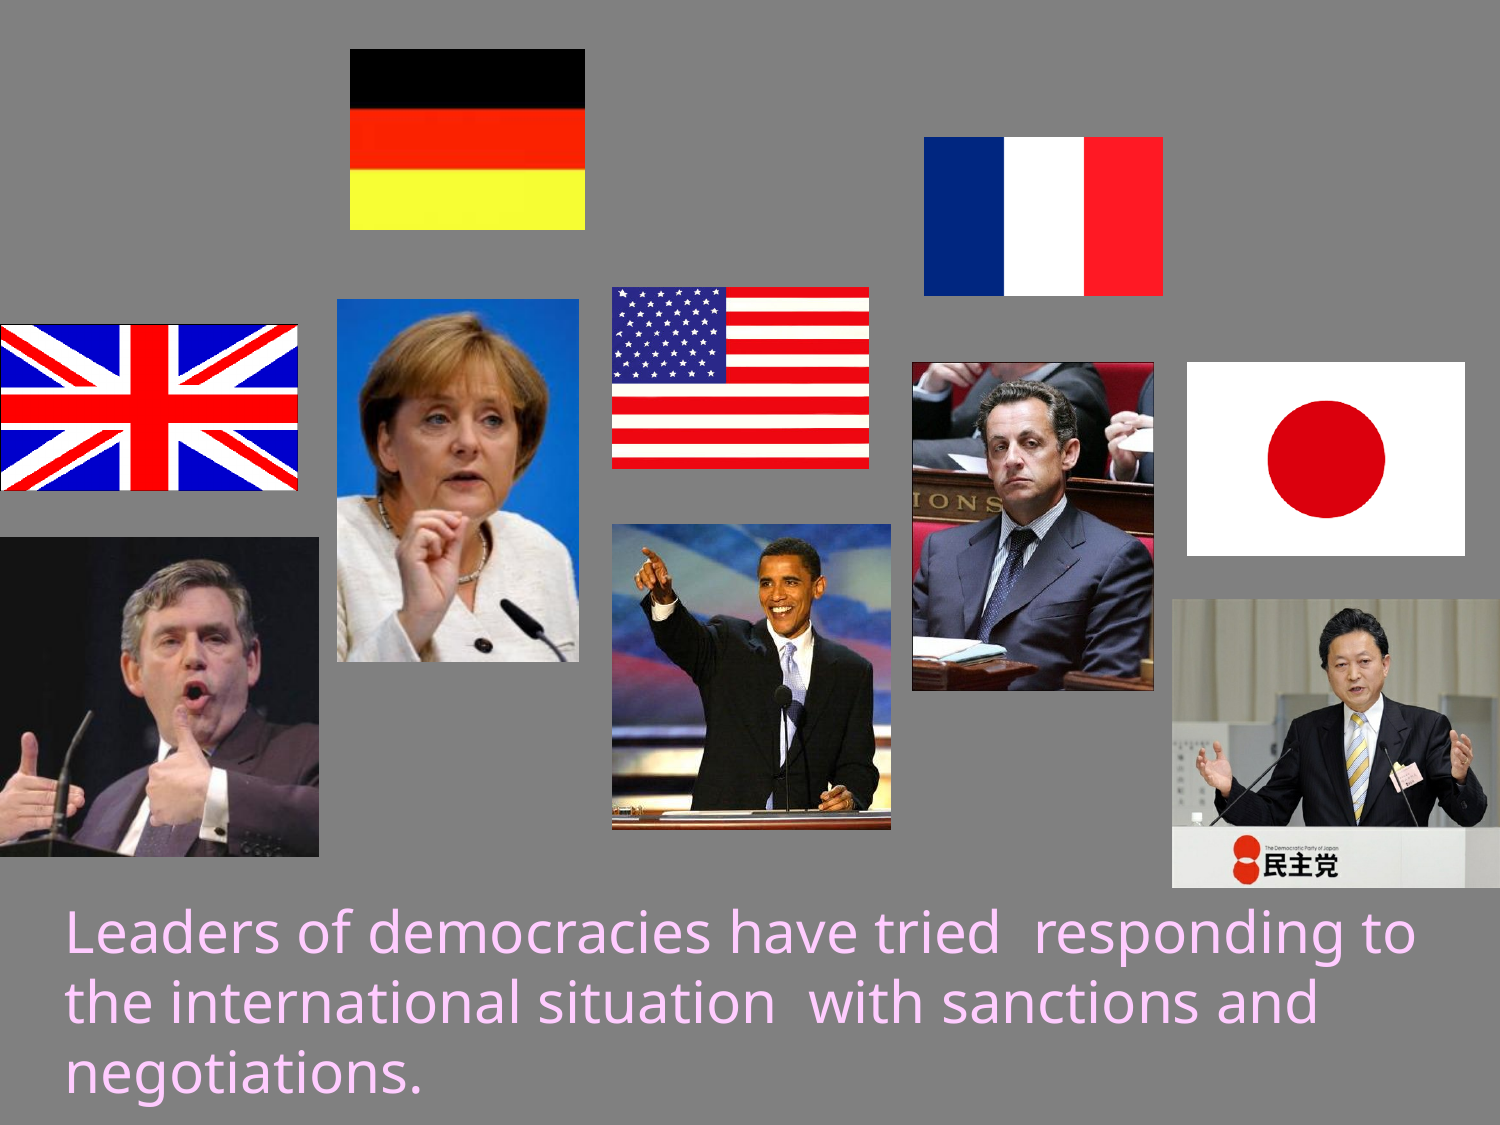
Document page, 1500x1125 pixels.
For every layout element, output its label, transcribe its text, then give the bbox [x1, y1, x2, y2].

picture [337, 299, 580, 663]
picture [612, 287, 870, 469]
picture [912, 362, 1154, 691]
picture [0, 537, 319, 857]
picture [1187, 362, 1466, 557]
picture [924, 137, 1163, 296]
picture [349, 49, 585, 230]
text_box Leaders of democracies have tried responding to the international situation with sanctions and negotiations. [50, 887, 1450, 1113]
picture [0, 324, 298, 492]
picture [612, 524, 892, 830]
picture [1171, 599, 1500, 888]
